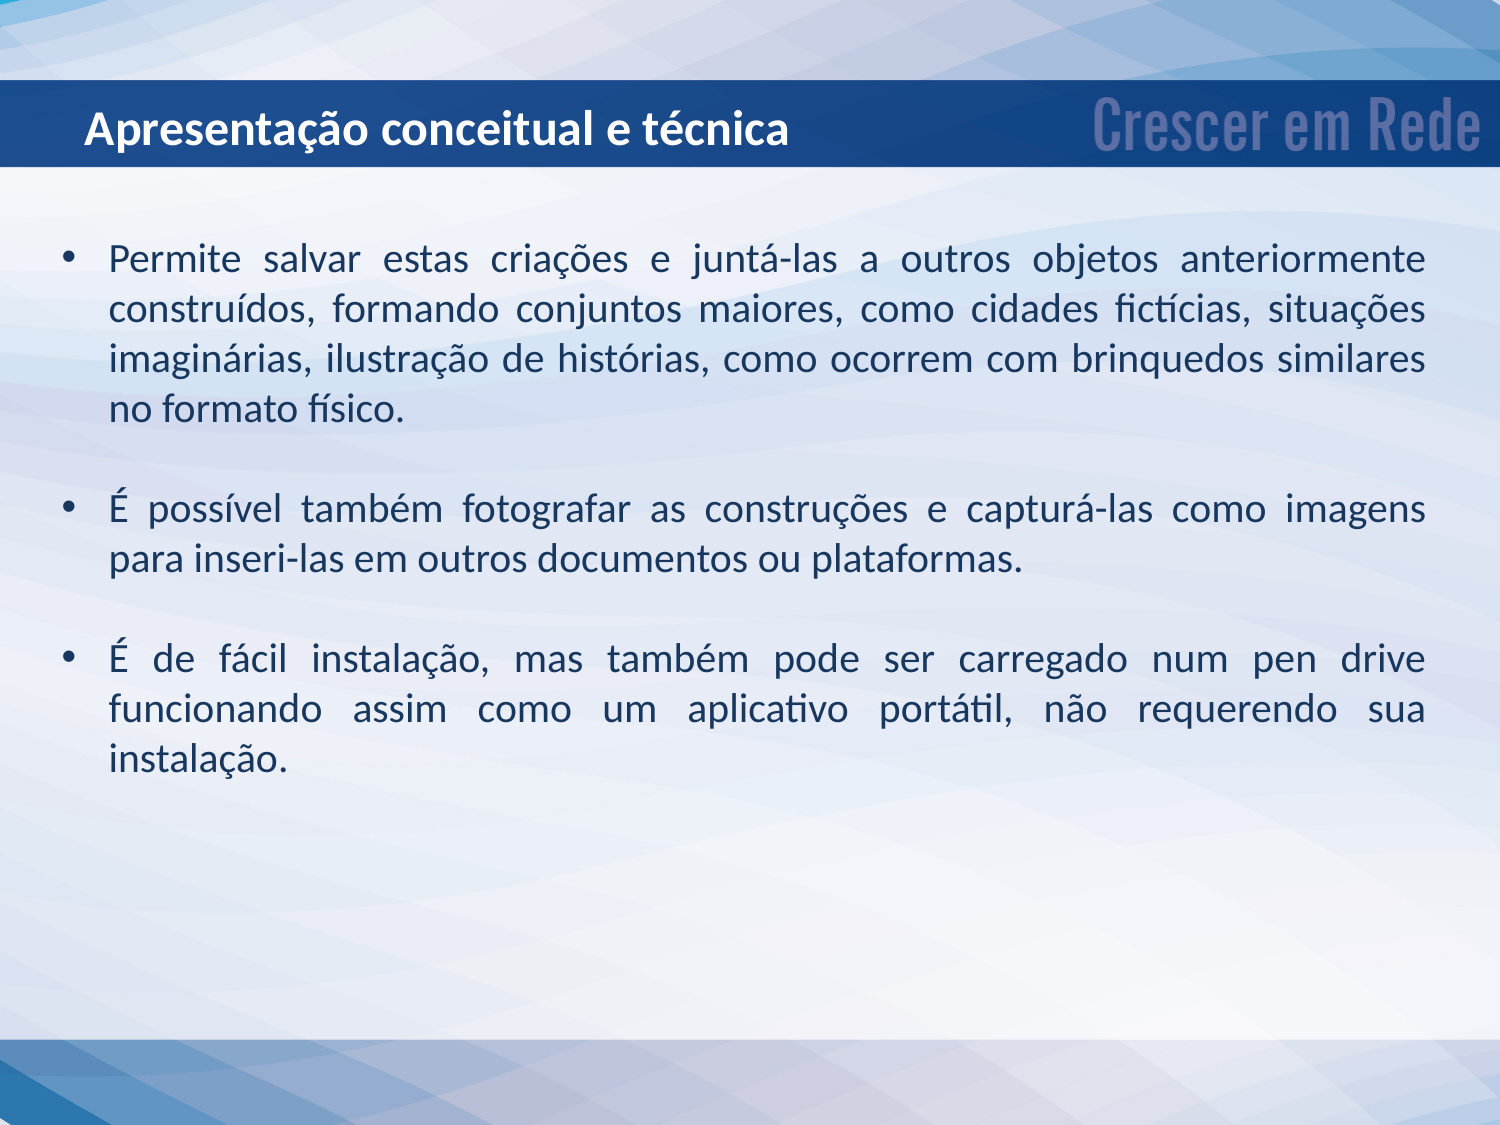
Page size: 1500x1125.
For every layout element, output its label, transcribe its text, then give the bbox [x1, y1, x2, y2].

text_box Apresentação conceitual e técnica [70, 88, 1430, 163]
picture [0, 0, 1500, 1125]
text_box Permite salvar estas criações e juntá-las a outros objetos anteriormente construídos, formando conjuntos maiores, como cidades fictícias, situações imaginárias, ilustração de histórias, como ocorrem com brinquedos similares no formato físico. É possível também fotografar as construções e capturá-las como imagens para inseri-las em outros documentos ou plataformas. É de fácil instalação, mas também pode ser carregado num pen drive funcionando assim como um aplicativo portátil, não requerendo sua instalação. [46, 223, 1442, 789]
